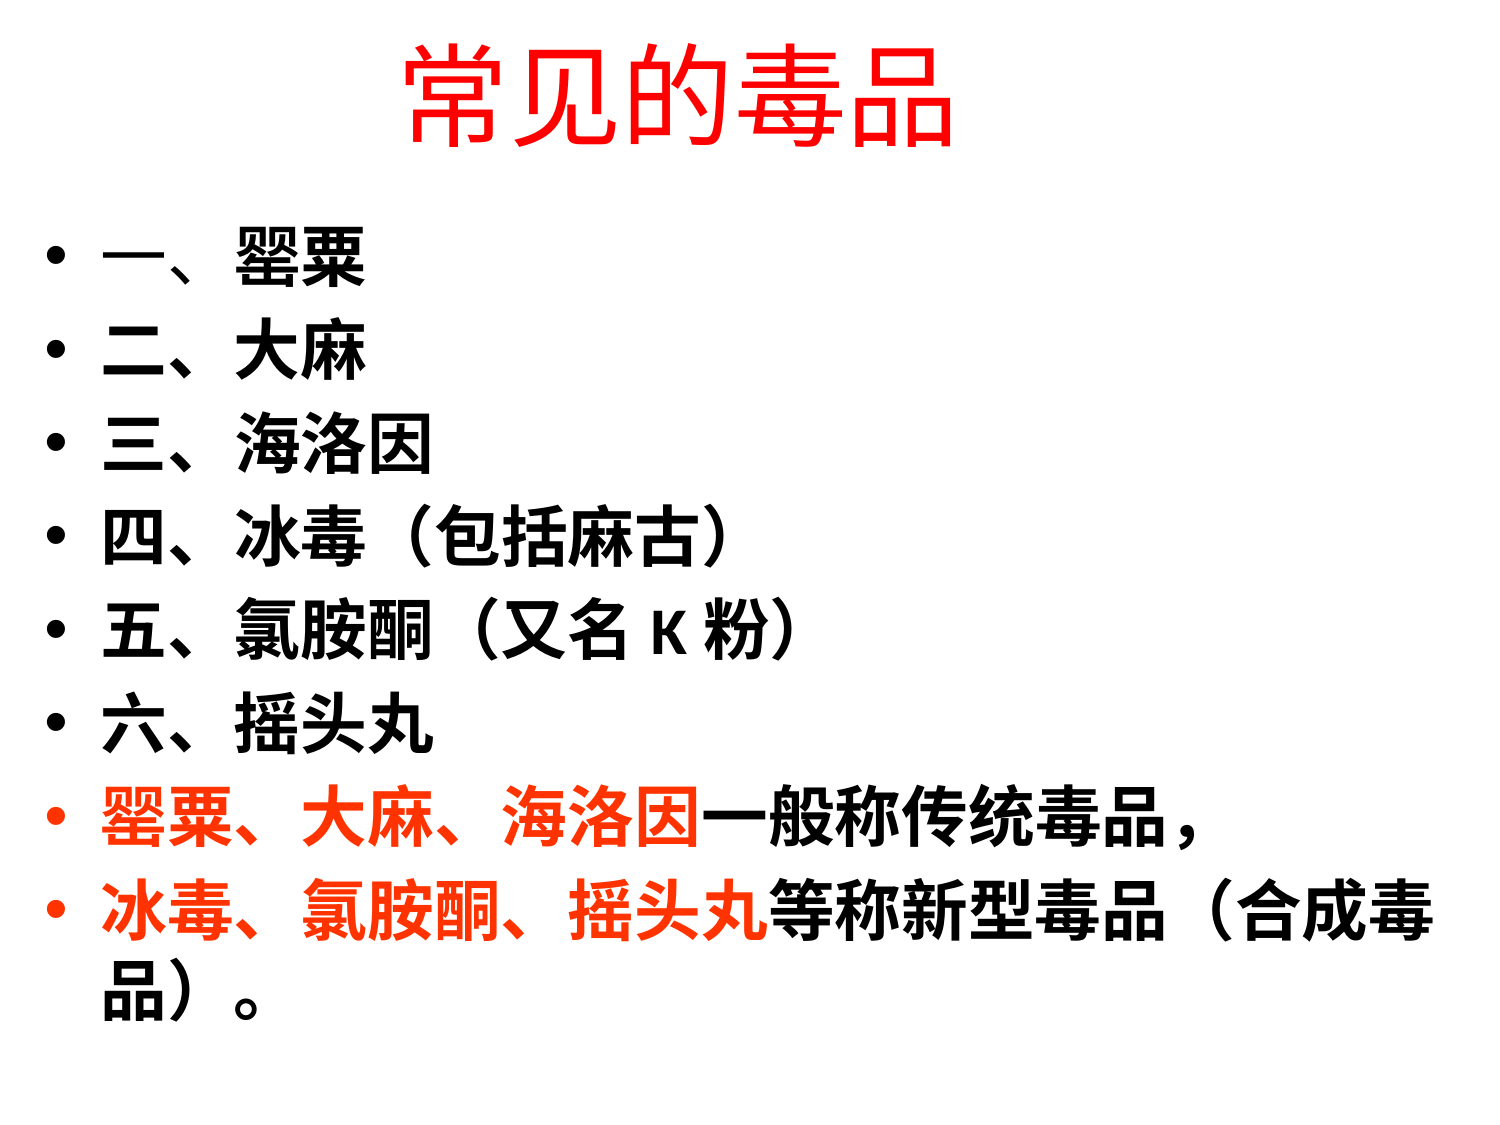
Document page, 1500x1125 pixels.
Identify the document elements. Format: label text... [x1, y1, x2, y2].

title 常见的毒品 [336, 0, 1020, 113]
list 一、罂粟 二、大麻 三、海洛因 四、冰毒（包括麻古） 五、氯胺酮（又名K粉） 六、摇头丸 罂粟、大麻、海洛因一般称传统毒品， 冰毒、氯胺酮、摇头丸等称新型毒品（合成毒品）。 [29, 113, 1471, 1047]
